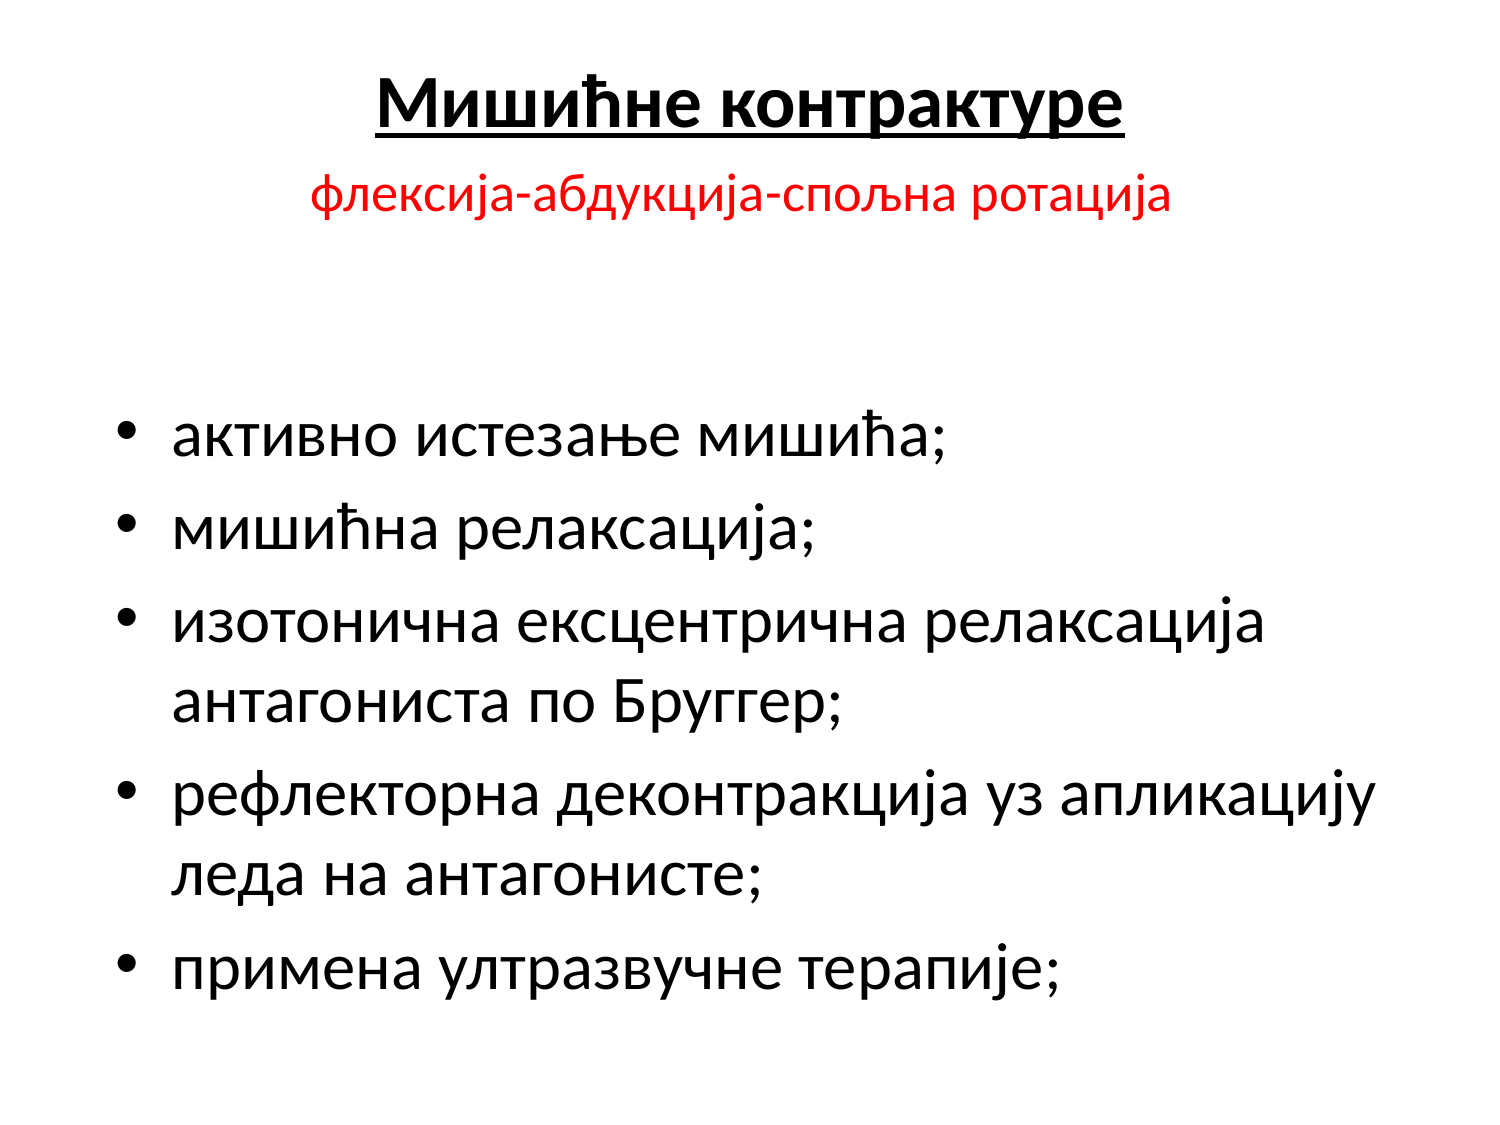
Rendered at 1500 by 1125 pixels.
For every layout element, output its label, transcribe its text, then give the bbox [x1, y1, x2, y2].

text_box [76, 42, 1427, 231]
list активно истезање мишића; мишићна релаксација; изотонична ексцентрична релаксација антагониста по Бруггер; рефлекторна деконтракција уз апликацију леда на антагонисте; примена ултразвучне терапије; [100, 381, 1451, 1125]
